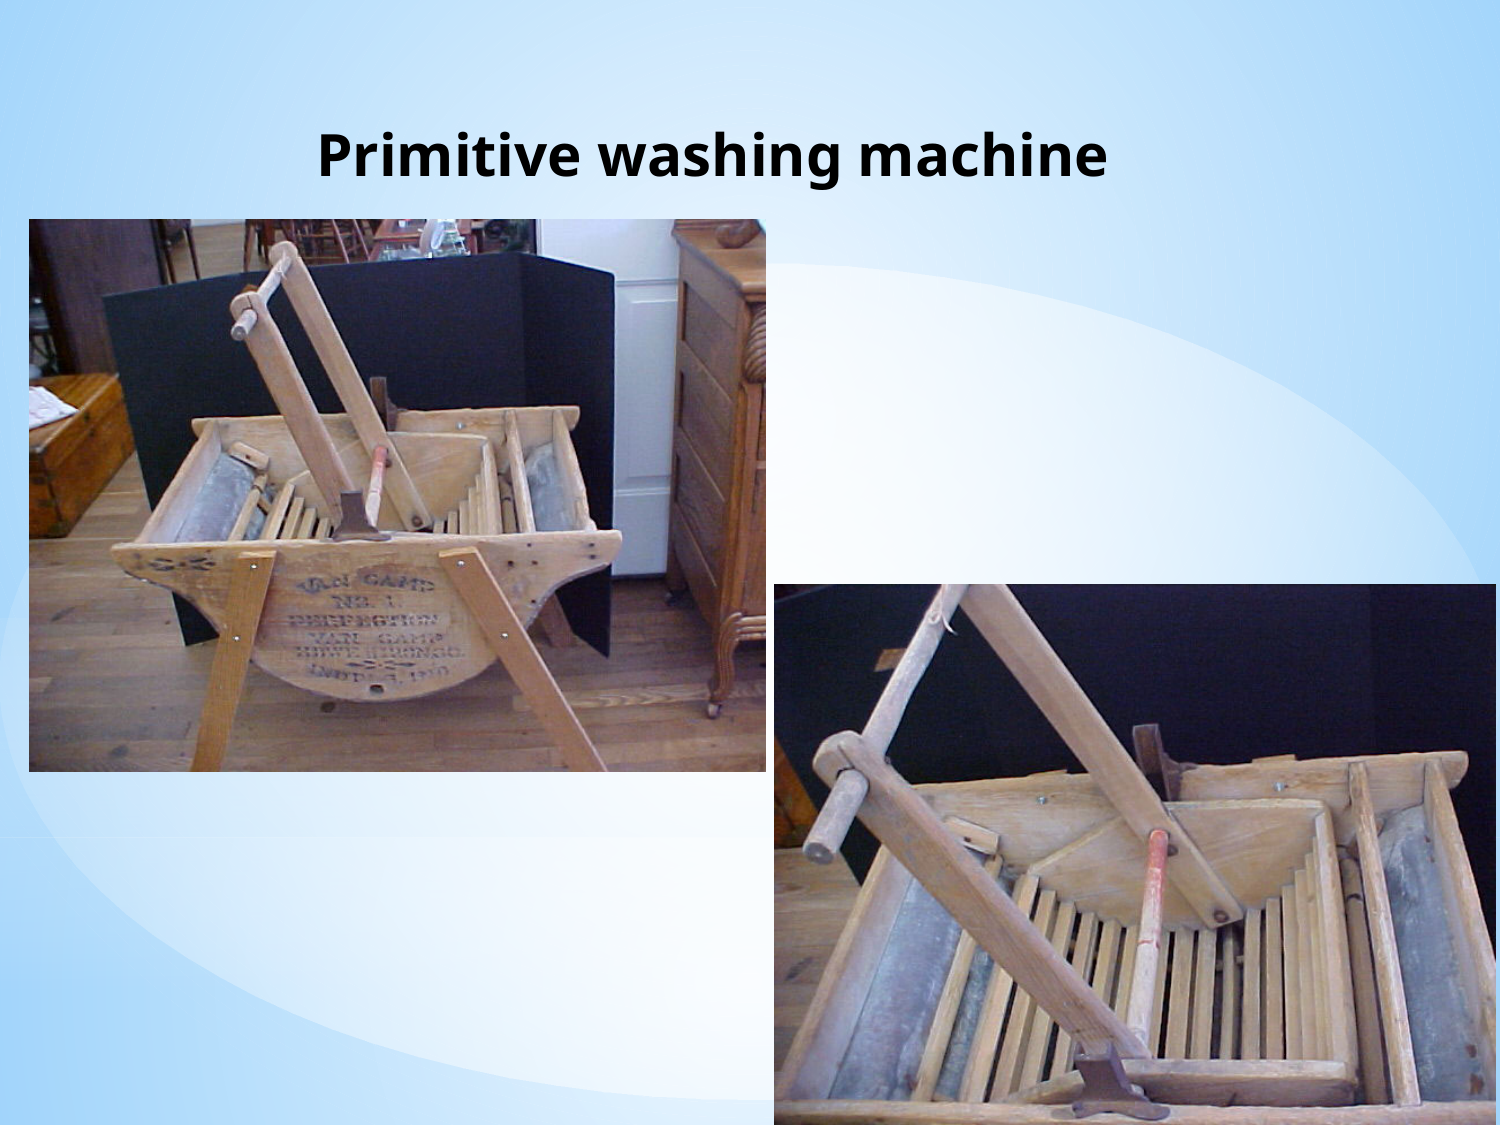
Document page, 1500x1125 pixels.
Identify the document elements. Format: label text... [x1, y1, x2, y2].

picture [29, 219, 766, 773]
picture [774, 584, 1496, 1125]
title Primitive washing machine [301, 0, 1339, 196]
